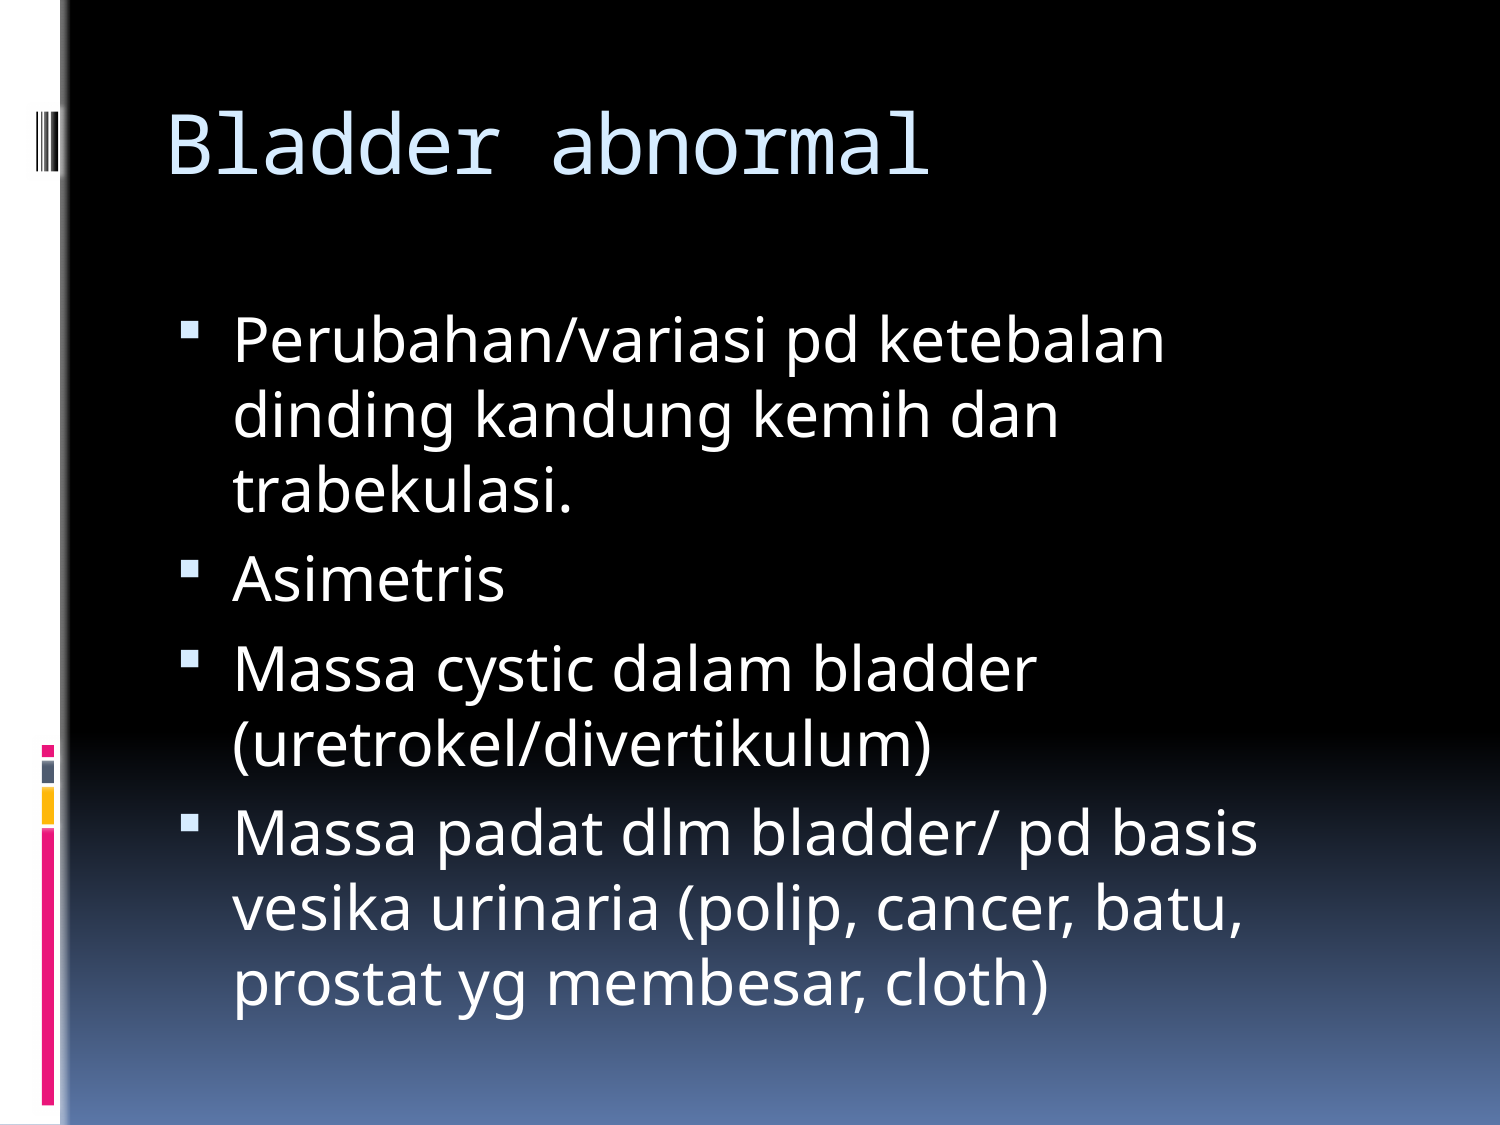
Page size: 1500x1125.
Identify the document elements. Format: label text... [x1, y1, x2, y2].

title Bladder abnormal [150, 83, 1425, 234]
list Perubahan/variasi pd ketebalan dinding kandung kemih dan trabekulasi. Asimetris Massa cystic dalam bladder (uretrokel/divertikulum) Massa padat dlm bladder/ pd basis vesika urinaria (polip, cancer, batu, prostat yg membesar, cloth) [150, 292, 1425, 1043]
